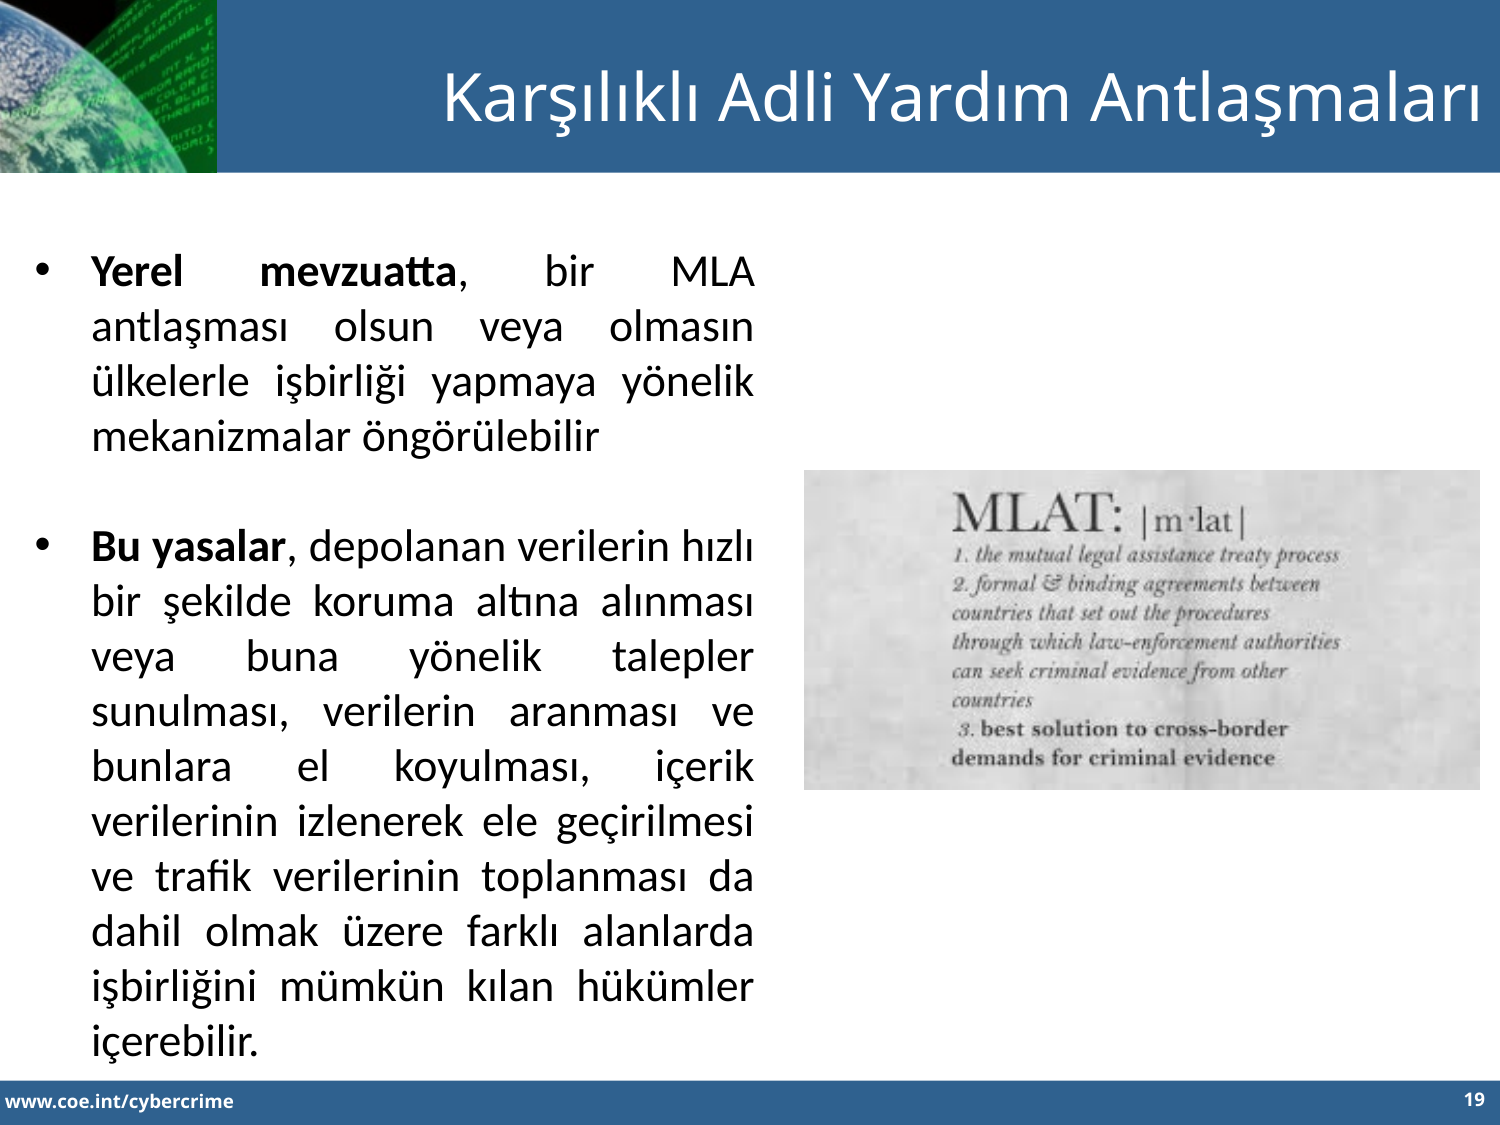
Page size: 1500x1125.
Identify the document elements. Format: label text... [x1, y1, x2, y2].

slide_number 19 [1149, 1079, 1500, 1125]
picture [0, 1, 217, 173]
text_box Karşılıklı Adli Yardım Antlaşmaları [280, 18, 1500, 171]
picture [804, 470, 1480, 790]
text_box Yerel mevzuatta, bir MLA antlaşması olsun veya olmasın ülkelerle işbirliği yapmaya yönelik mekanizmalar öngörülebilir Bu yasalar, depolanan verilerin hızlı bir şekilde koruma altına alınması veya buna yönelik talepler sunulması, verilerin aranması ve bunlara el koyulması, içerik verilerinin izlenerek ele geçirilmesi ve trafik verilerinin toplanması da dahil olmak üzere farklı alanlarda işbirliğini mümkün kılan hükümler içerebilir. [19, 233, 770, 1125]
